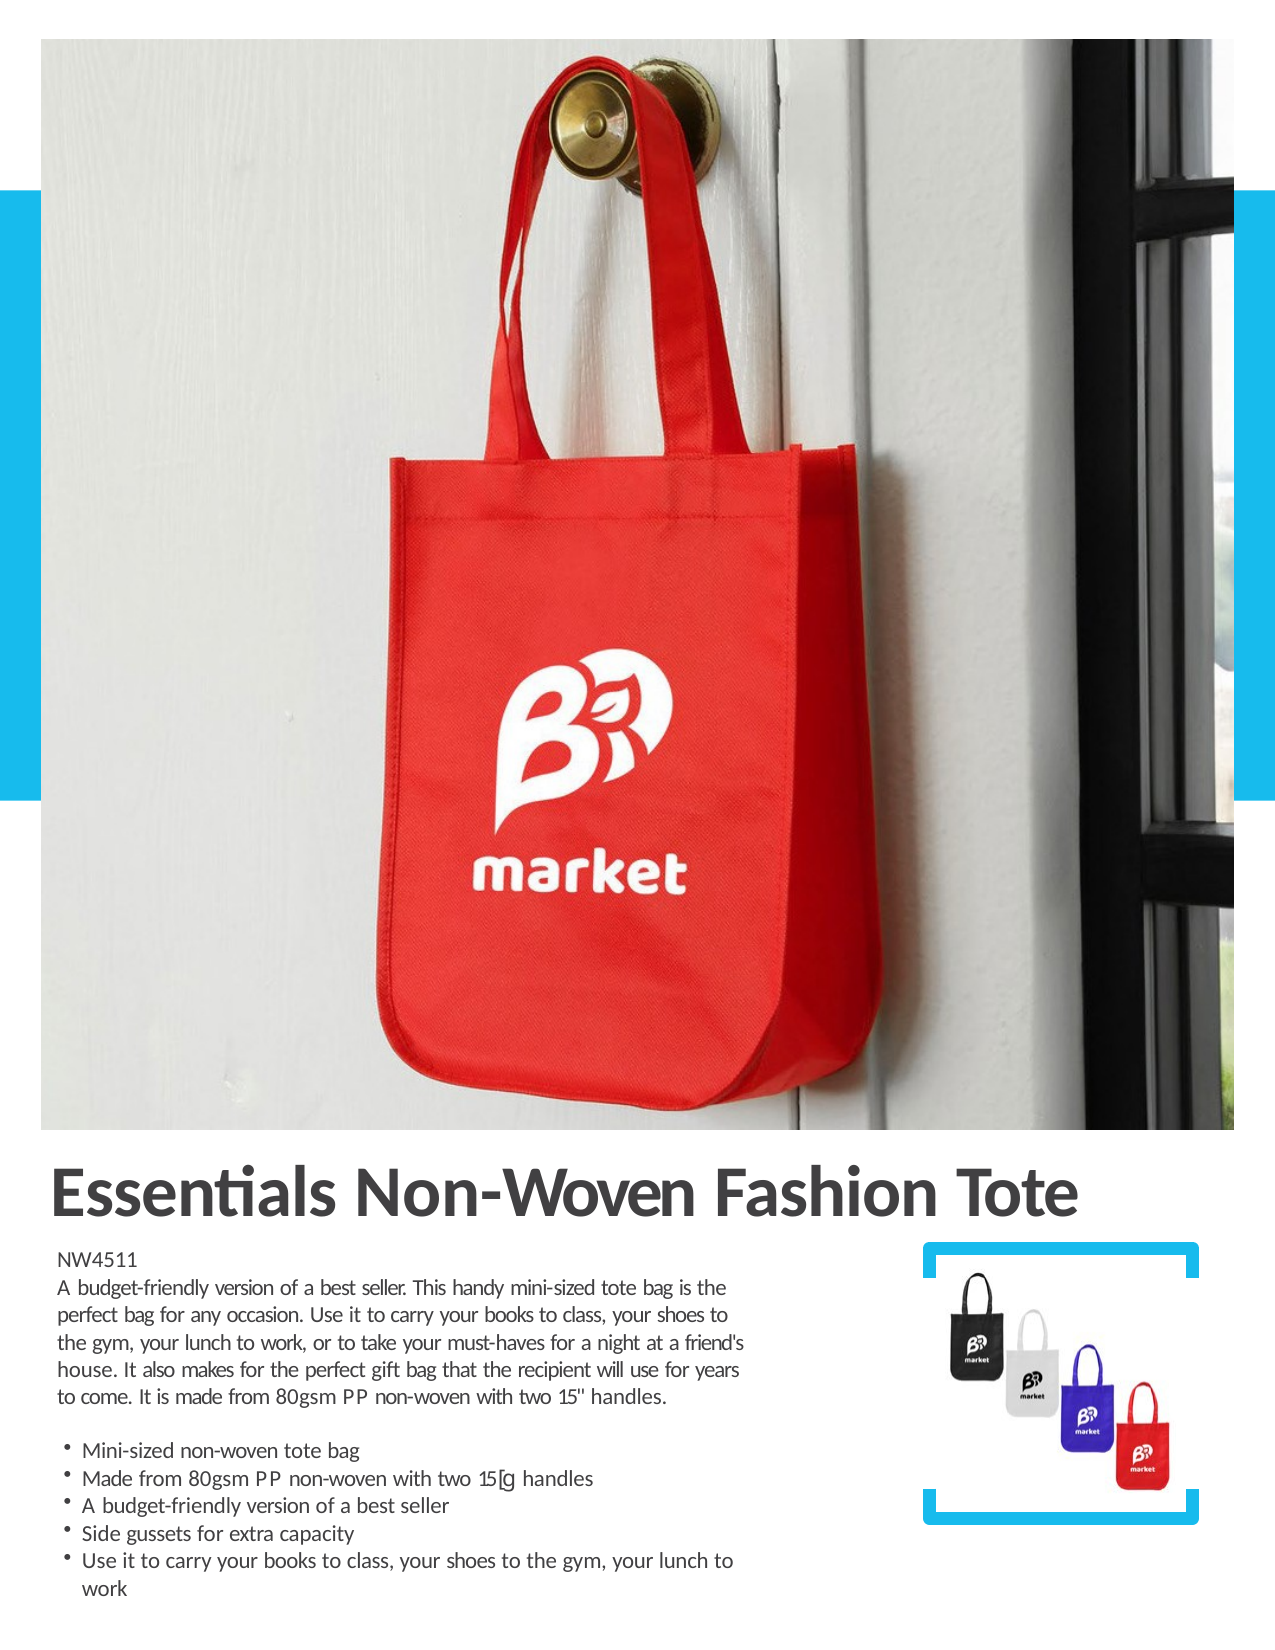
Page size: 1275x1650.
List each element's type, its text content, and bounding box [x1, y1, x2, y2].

text_box NW4511 A budget-friendly version of a best seller. This handy mini-sized tote bag is the perfect bag for any occasion. Use it to carry your books to class, your shoes to the gym, your lunch to work, or to take your must-haves for a night at a friend's house. It also makes for the perfect gift bag that the recipient will use for years to come. It is made from 80gsm PP non-woven with two 15" handles. Mini-sized non-woven tote bag Made from 80gsm PP non-woven with two 15[g handles A budget-friendly version of a best seller Side gussets for extra capacity Use it to carry your books to class, your shoes to the gym, your lunch to work [55, 1242, 768, 1601]
picture [41, 38, 1234, 1130]
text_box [922, 1241, 1200, 1526]
text_box Essentials Non-Woven Fashion Tote [48, 1141, 1083, 1232]
